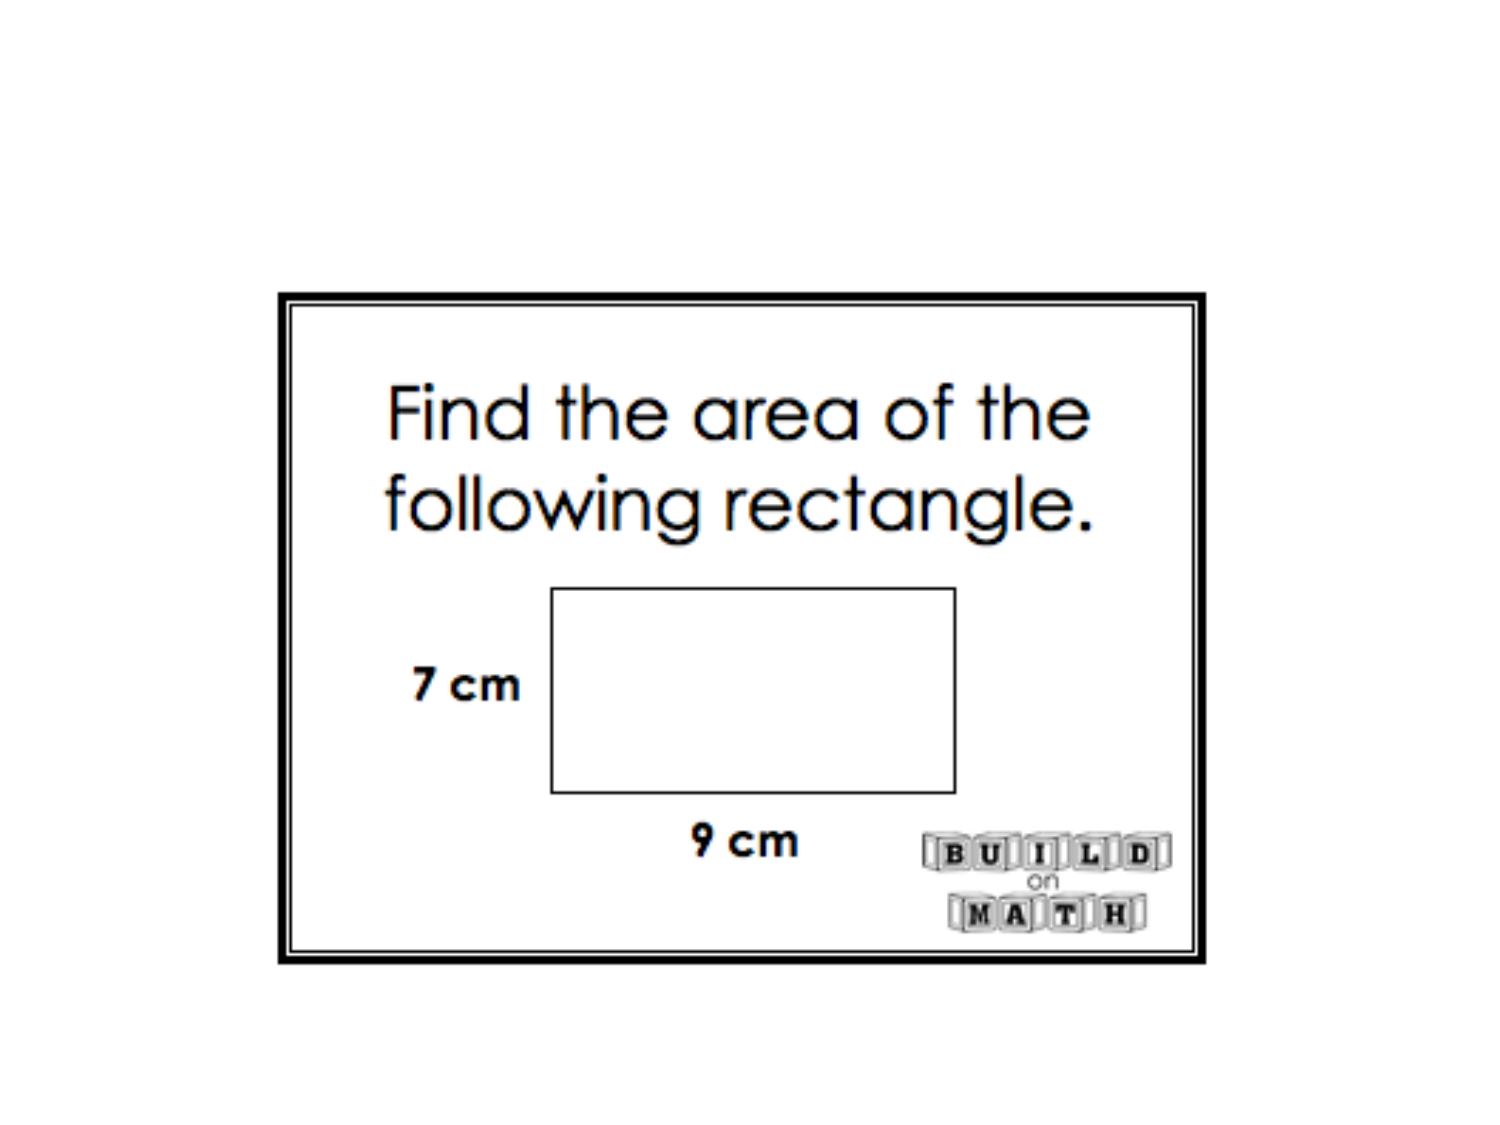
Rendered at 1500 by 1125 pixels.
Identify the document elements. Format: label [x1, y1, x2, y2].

list [74, 262, 1426, 1006]
